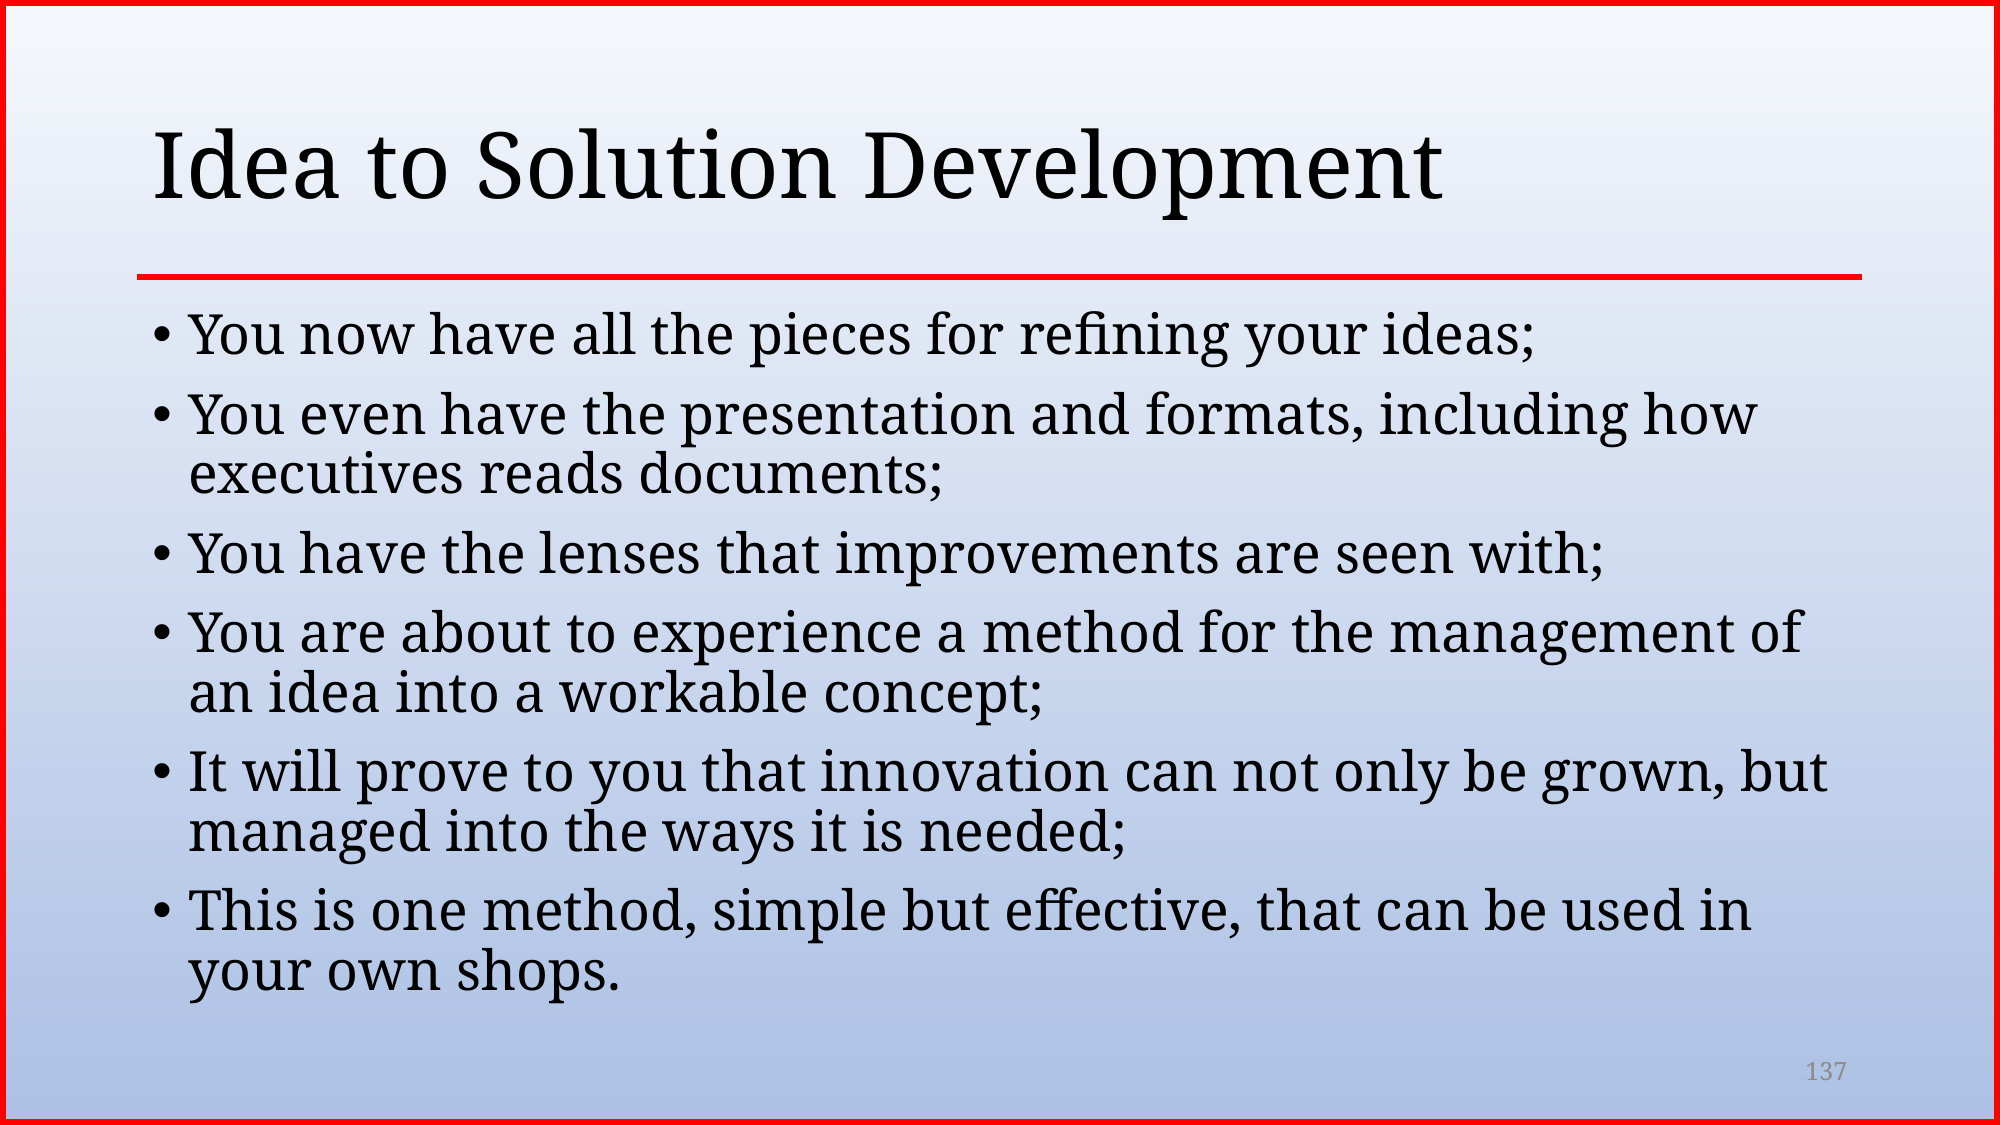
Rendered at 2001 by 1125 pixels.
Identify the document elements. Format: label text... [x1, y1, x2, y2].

slide_number 137 [1412, 1042, 1863, 1103]
list You now have all the pieces for refining your ideas; You even have the presentation and formats, including how executives reads documents; You have the lenses that improvements are seen with; You are about to experience a method for the management of an idea into a workable concept; It will prove to you that innovation can not only be grown, but managed into the ways it is needed; This is one method, simple but effective, that can be used in your own shops. [137, 299, 1863, 1014]
title Idea to Solution Development [137, 59, 1863, 278]
